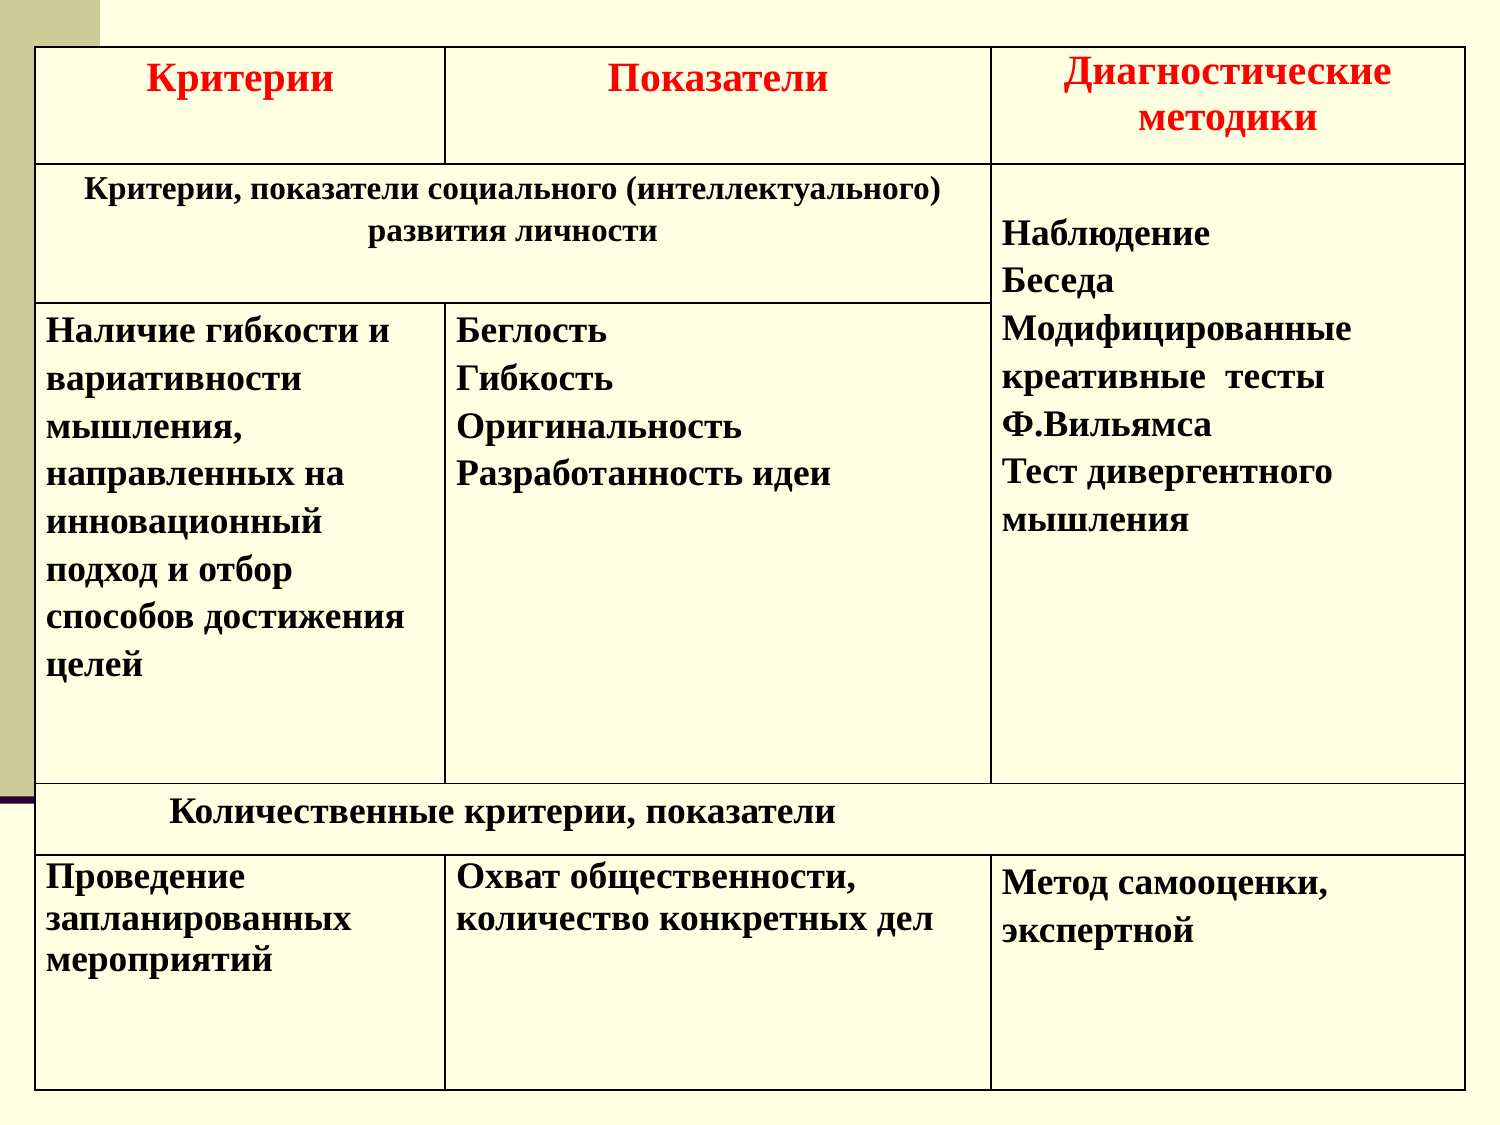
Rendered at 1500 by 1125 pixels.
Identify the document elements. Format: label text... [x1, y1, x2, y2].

table_header Критерии [36, 48, 444, 163]
table_cell Количественные критерии, показатели [36, 784, 1464, 854]
table_cell Критерии, показатели социального (интеллектуального) развития личности [36, 165, 990, 302]
table_cell Наличие гибкости и вариативности мышления, направленных на инновационный подход и отбор способов достижения целей [36, 304, 444, 783]
table_cell Наблюдение Беседа Модифицированные креативные тесты Ф.Вильямса Тест дивергентного мышления [992, 165, 1464, 783]
table_cell Проведение запланированных мероприятий [36, 856, 444, 1089]
table_cell Метод самооценки, экспертной [992, 856, 1464, 1089]
table_cell Беглость Гибкость Оригинальность Разработанность идеи [446, 304, 990, 783]
table_header Показатели [446, 48, 990, 163]
table_header Диагностические методики [992, 48, 1464, 163]
table_cell Охват общественности, количество конкретных дел [446, 856, 990, 1089]
